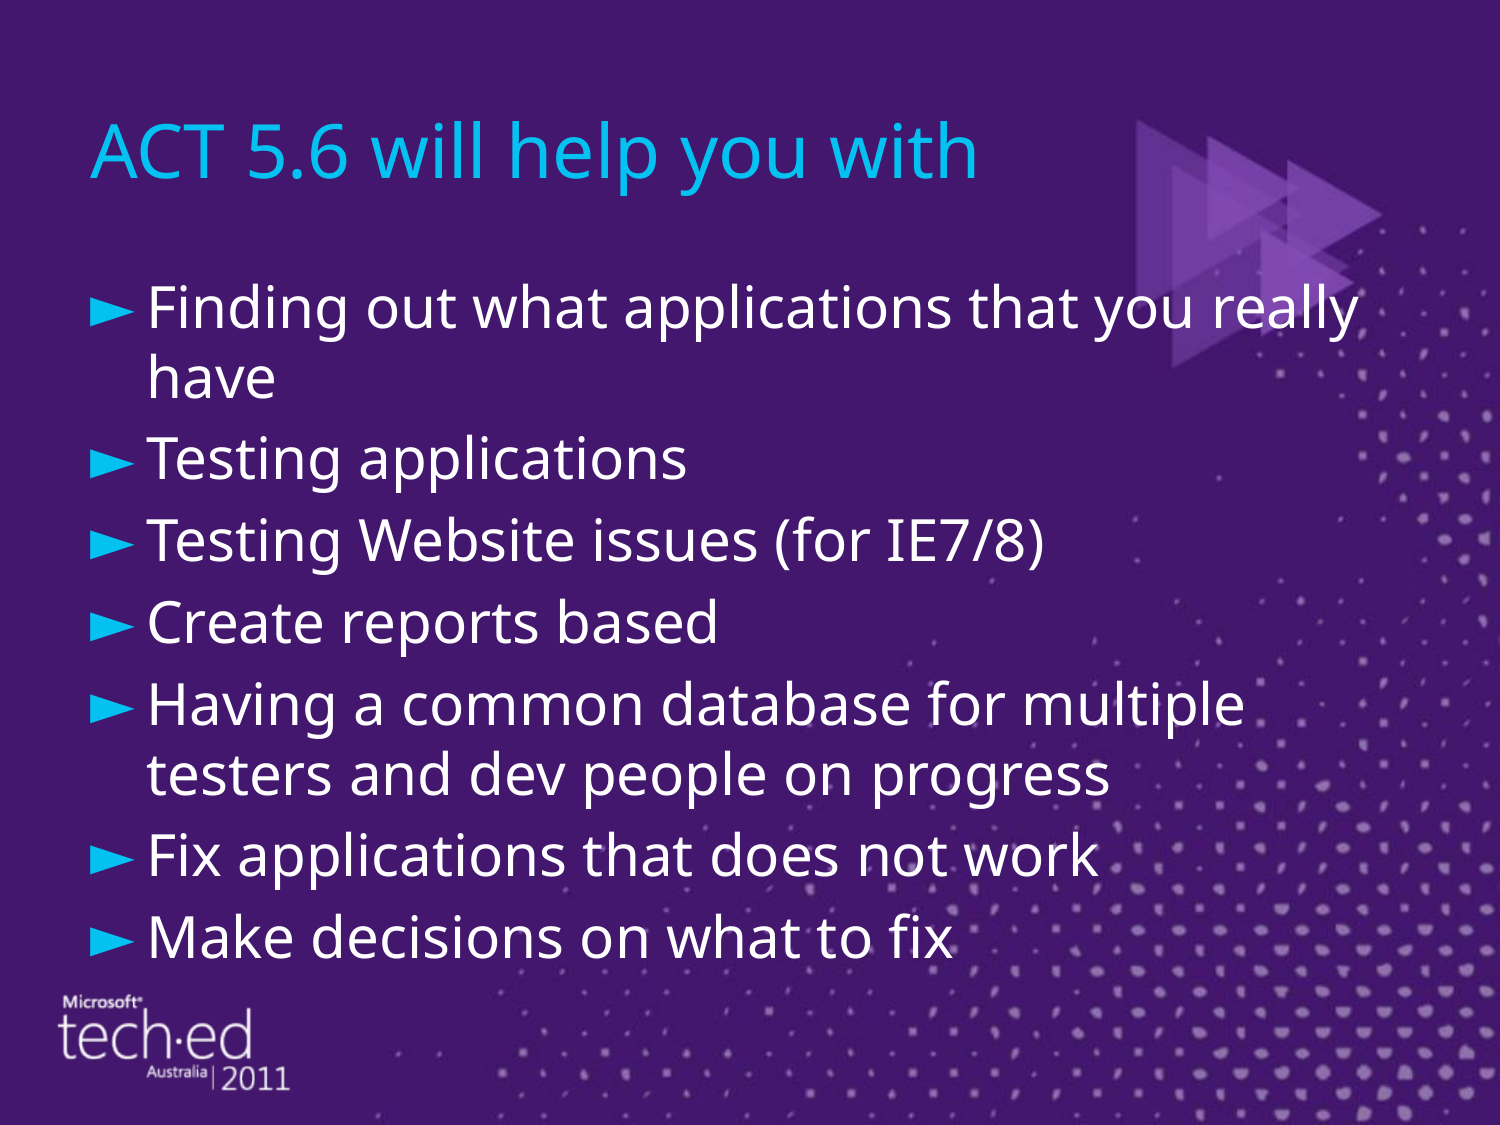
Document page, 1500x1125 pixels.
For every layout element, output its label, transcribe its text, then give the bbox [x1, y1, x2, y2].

list Finding out what applications that you really have Testing applications Testing Website issues (for IE7/8) Create reports based Having a common database for multiple testers and dev people on progress Fix applications that does not work Make decisions on what to fix [75, 262, 1425, 1005]
title ACT 5.6 will help you with [75, 54, 1425, 243]
picture [0, 0, 1500, 1125]
